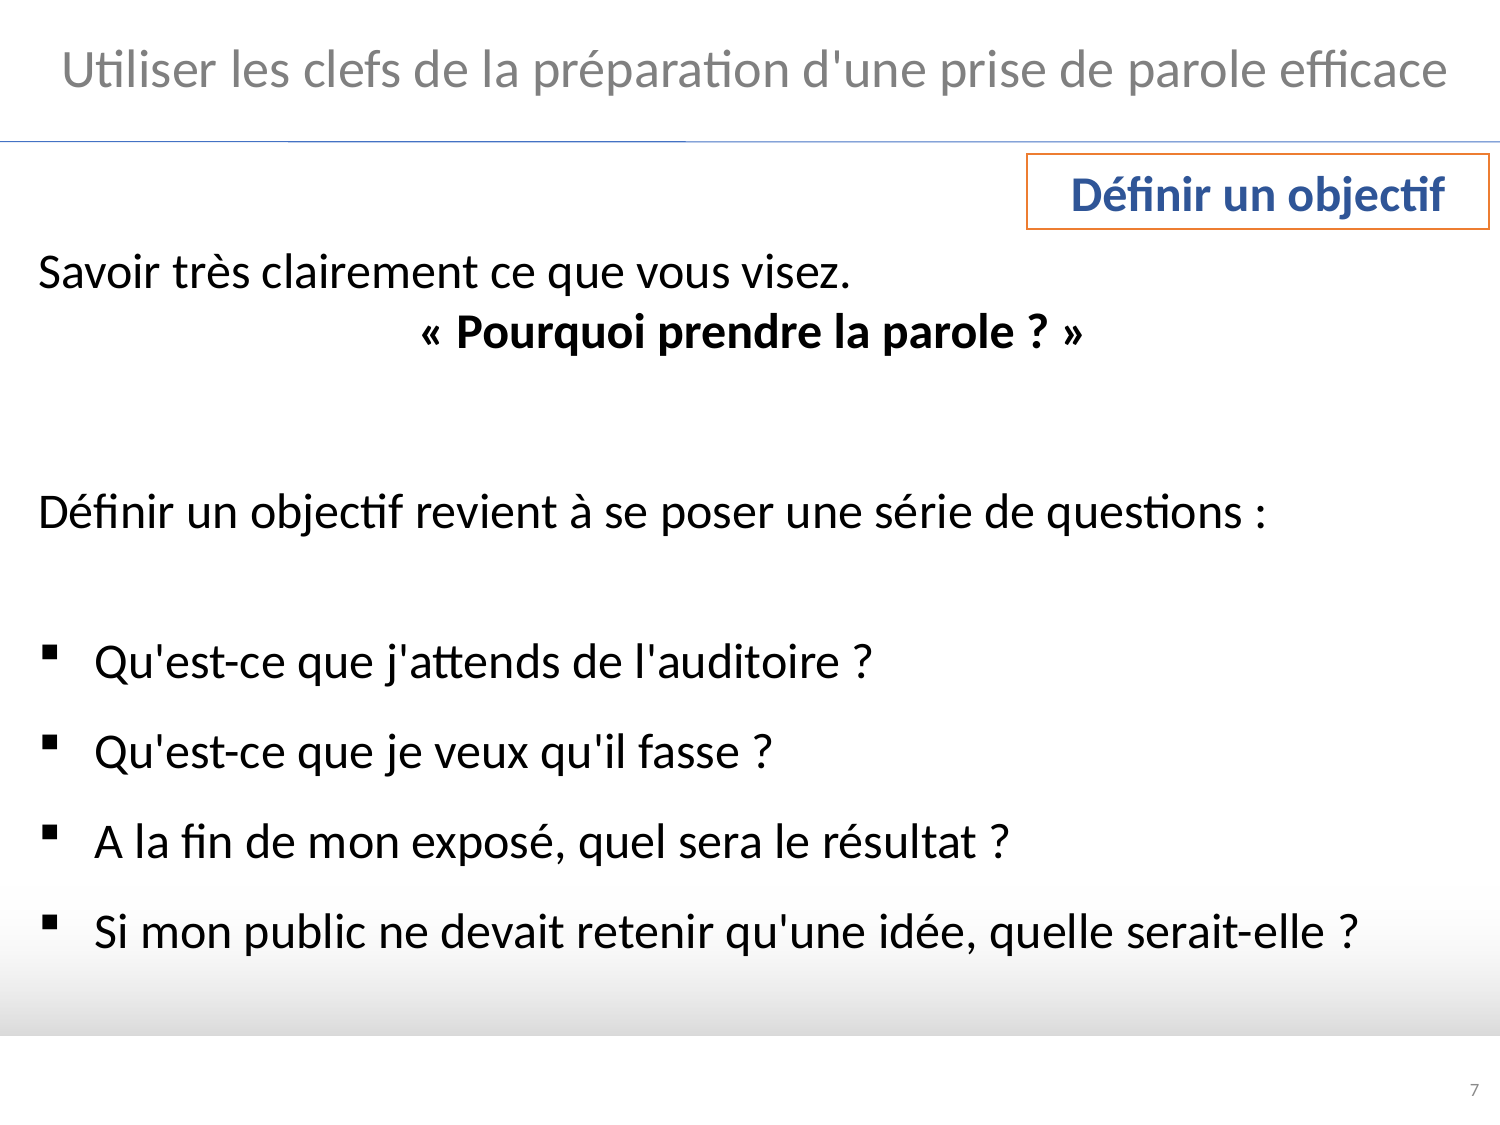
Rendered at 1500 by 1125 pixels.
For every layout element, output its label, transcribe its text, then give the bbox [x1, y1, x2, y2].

text_box Définir un objectif [1026, 153, 1490, 230]
text_box [0, 645, 1500, 1036]
text_box Savoir très clairement ce que vous visez. « Pourquoi prendre la parole ? » Définir un objectif revient à se poser une série de questions : Qu'est-ce que j'attends de l'auditoire ? Qu'est-ce que je veux qu'il fasse ? A la fin de mon exposé, quel sera le résultat ? Si mon public ne devait retenir qu'une idée, quelle serait-elle ? [23, 231, 1495, 967]
slide_number 7 [1144, 1058, 1495, 1119]
text_box Utiliser les clefs de la préparation d'une prise de parole efficace [11, 25, 1500, 106]
